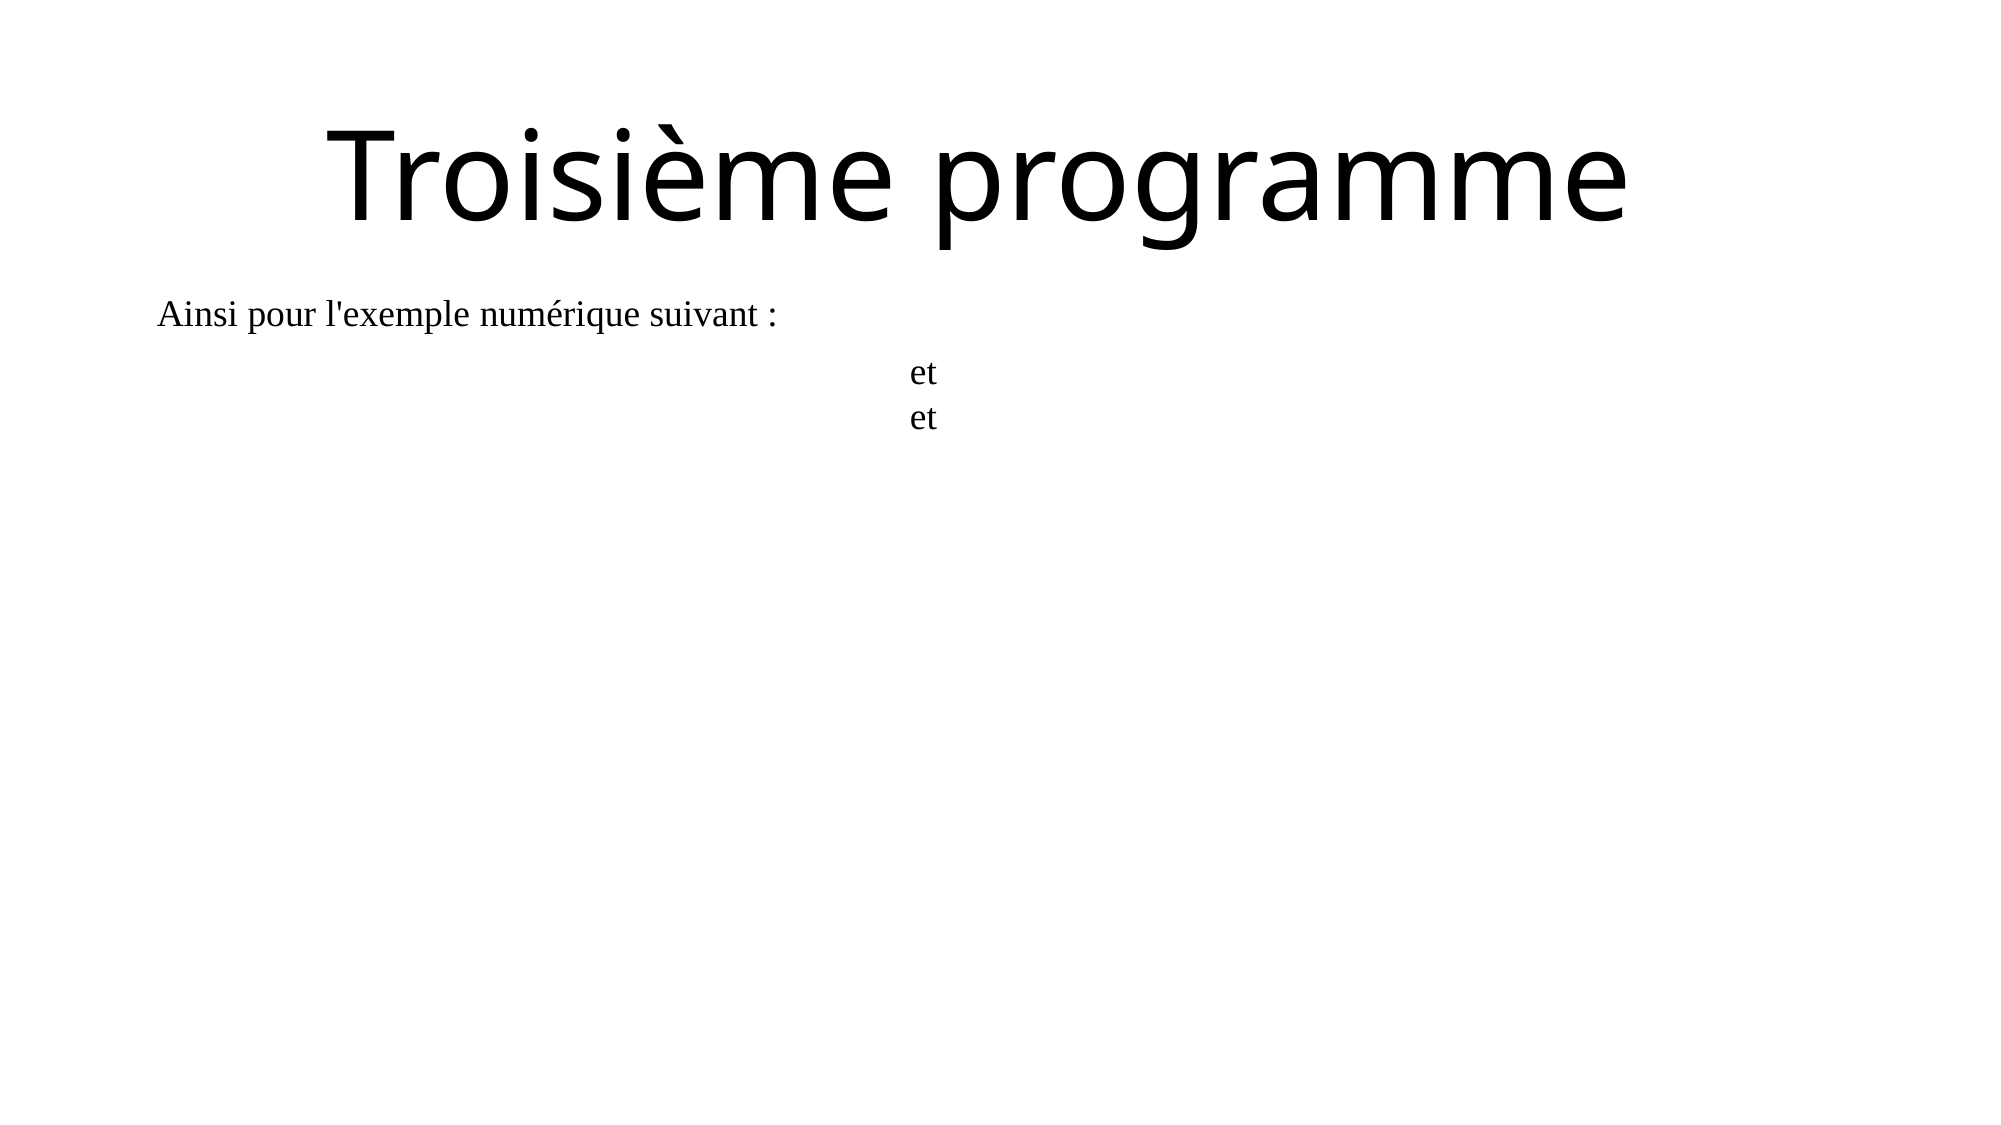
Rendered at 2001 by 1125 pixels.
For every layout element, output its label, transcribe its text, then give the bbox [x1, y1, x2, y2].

text_box Troisième programme [117, 37, 1843, 255]
